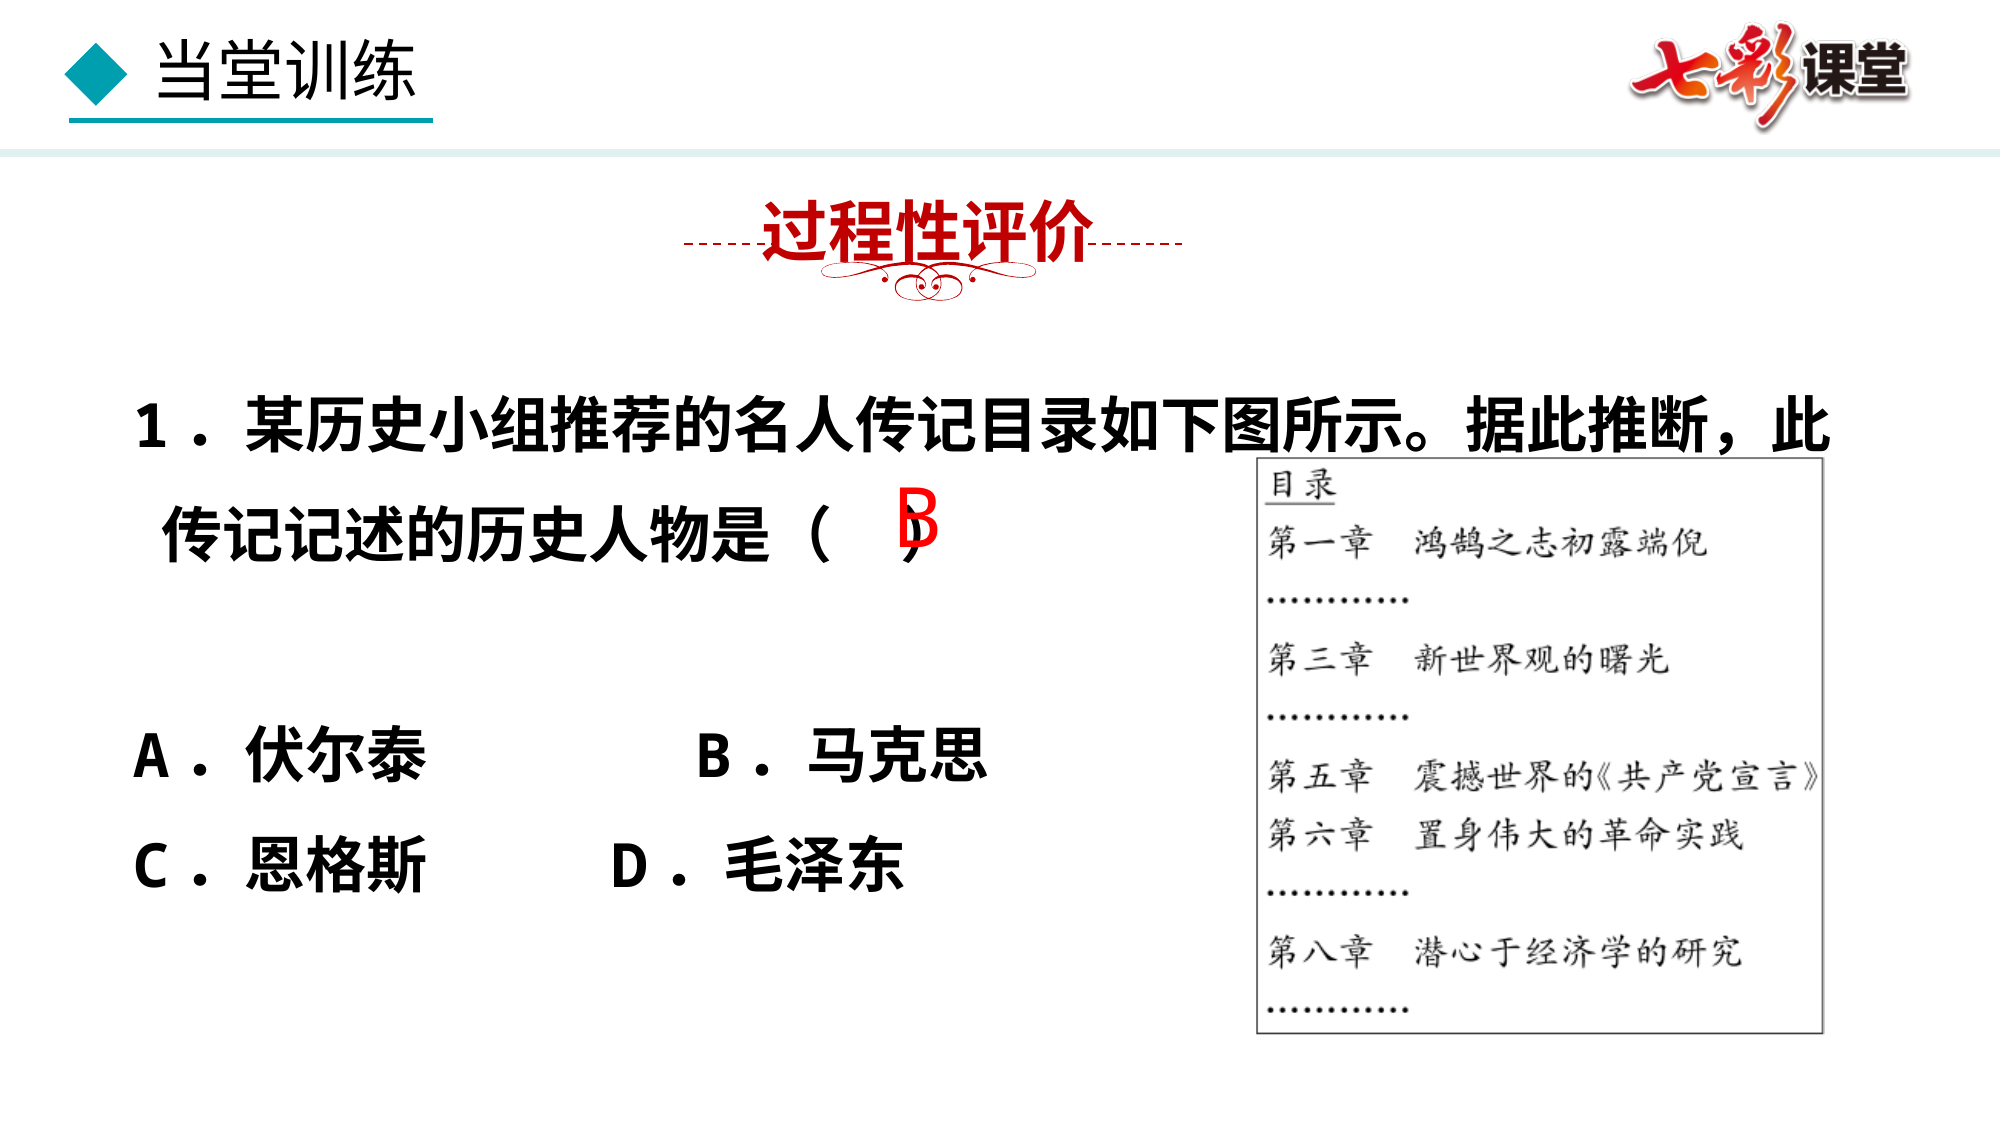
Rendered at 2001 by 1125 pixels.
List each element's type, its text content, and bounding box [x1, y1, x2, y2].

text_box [683, 181, 1183, 302]
text_box 1．某历史小组推荐的名人传记目录如下图所示。据此推断，此传记记述的历史人物是（ ） A．伏尔泰 B．马克思 C．恩格斯 D．毛泽东 [118, 342, 1856, 999]
picture [1255, 456, 1826, 1037]
picture [1625, 16, 1917, 135]
text_box B [877, 456, 980, 572]
